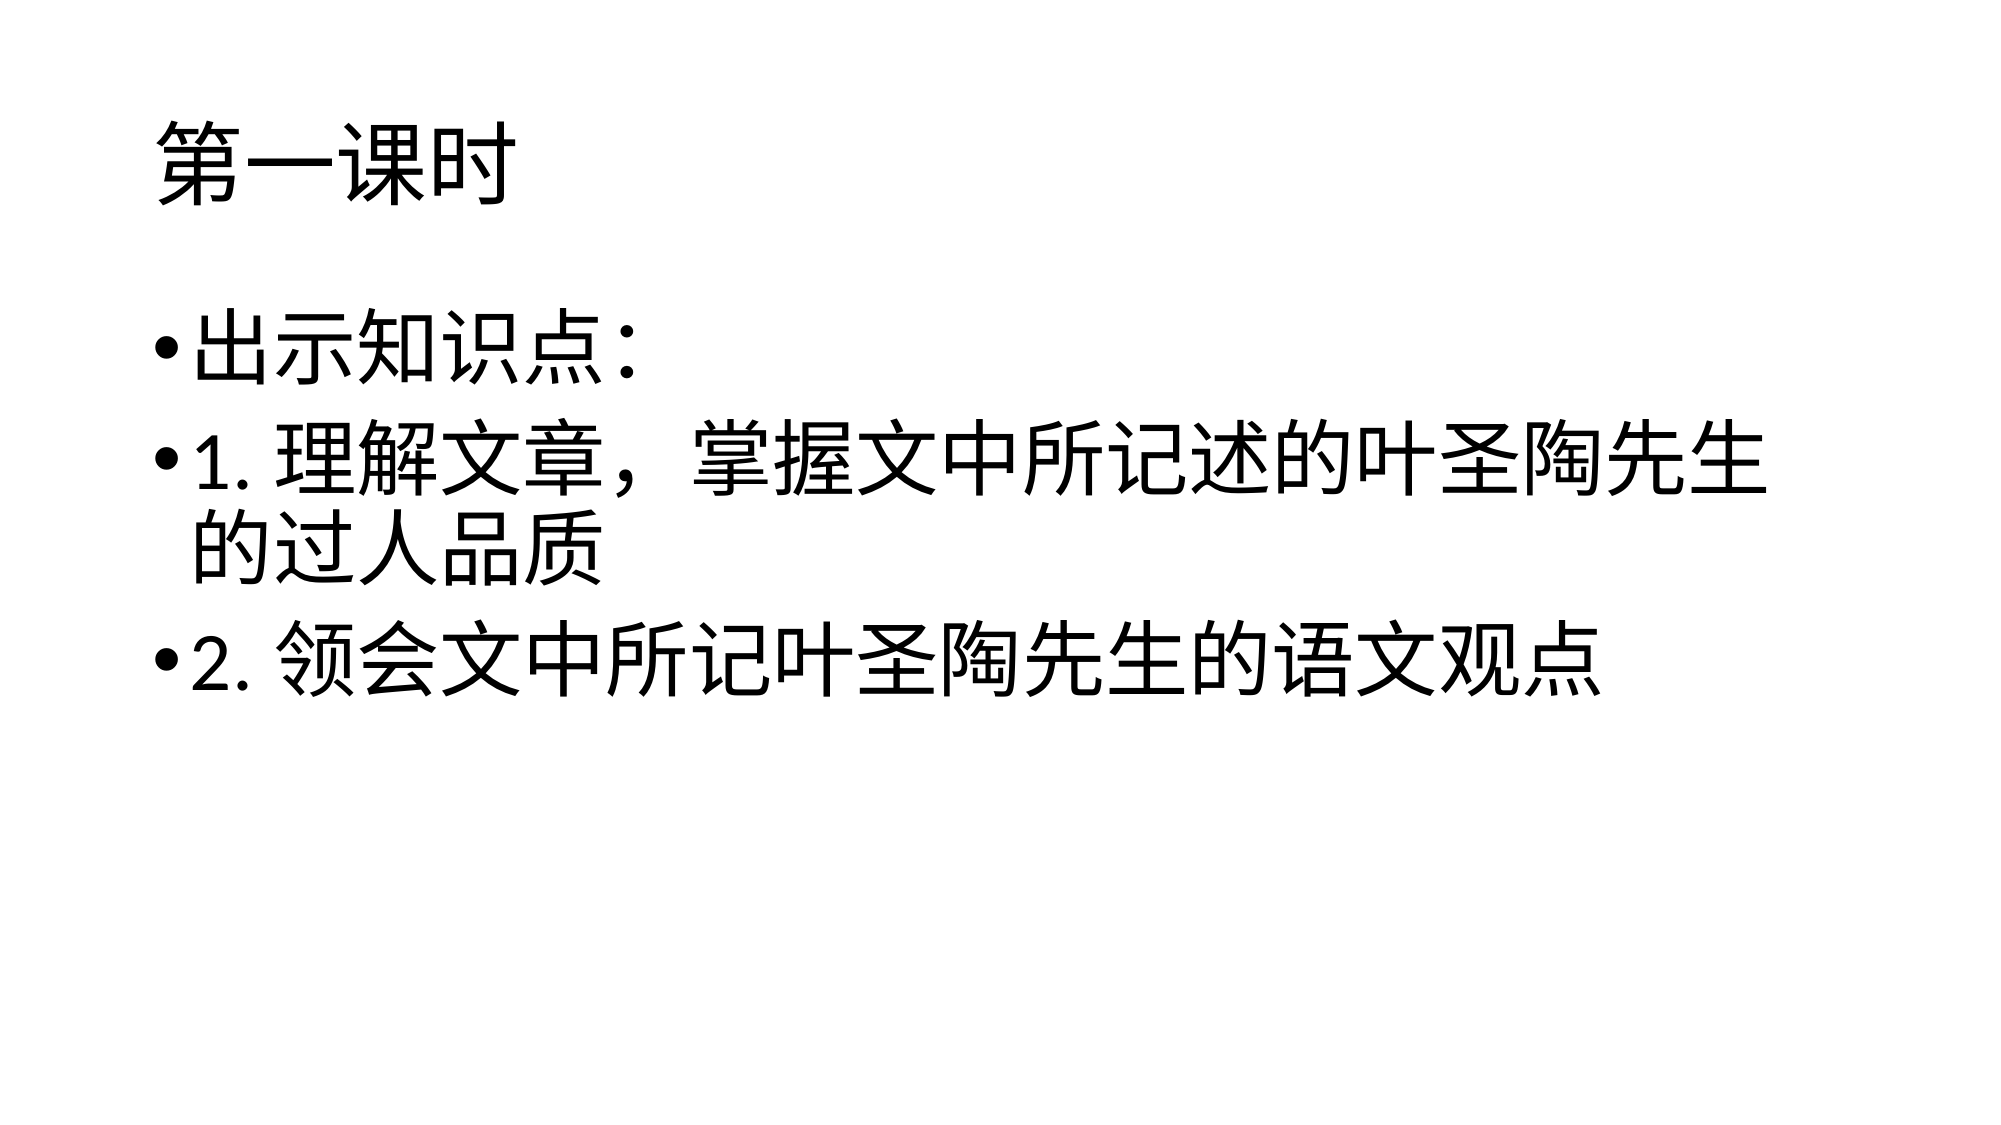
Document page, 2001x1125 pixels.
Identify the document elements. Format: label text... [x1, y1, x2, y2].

list 出示知识点： 1.理解文章，掌握文中所记述的叶圣陶先生的过人品质 2.领会文中所记叶圣陶先生的语文观点 [137, 299, 1863, 1014]
title 第一课时 [137, 59, 1863, 278]
